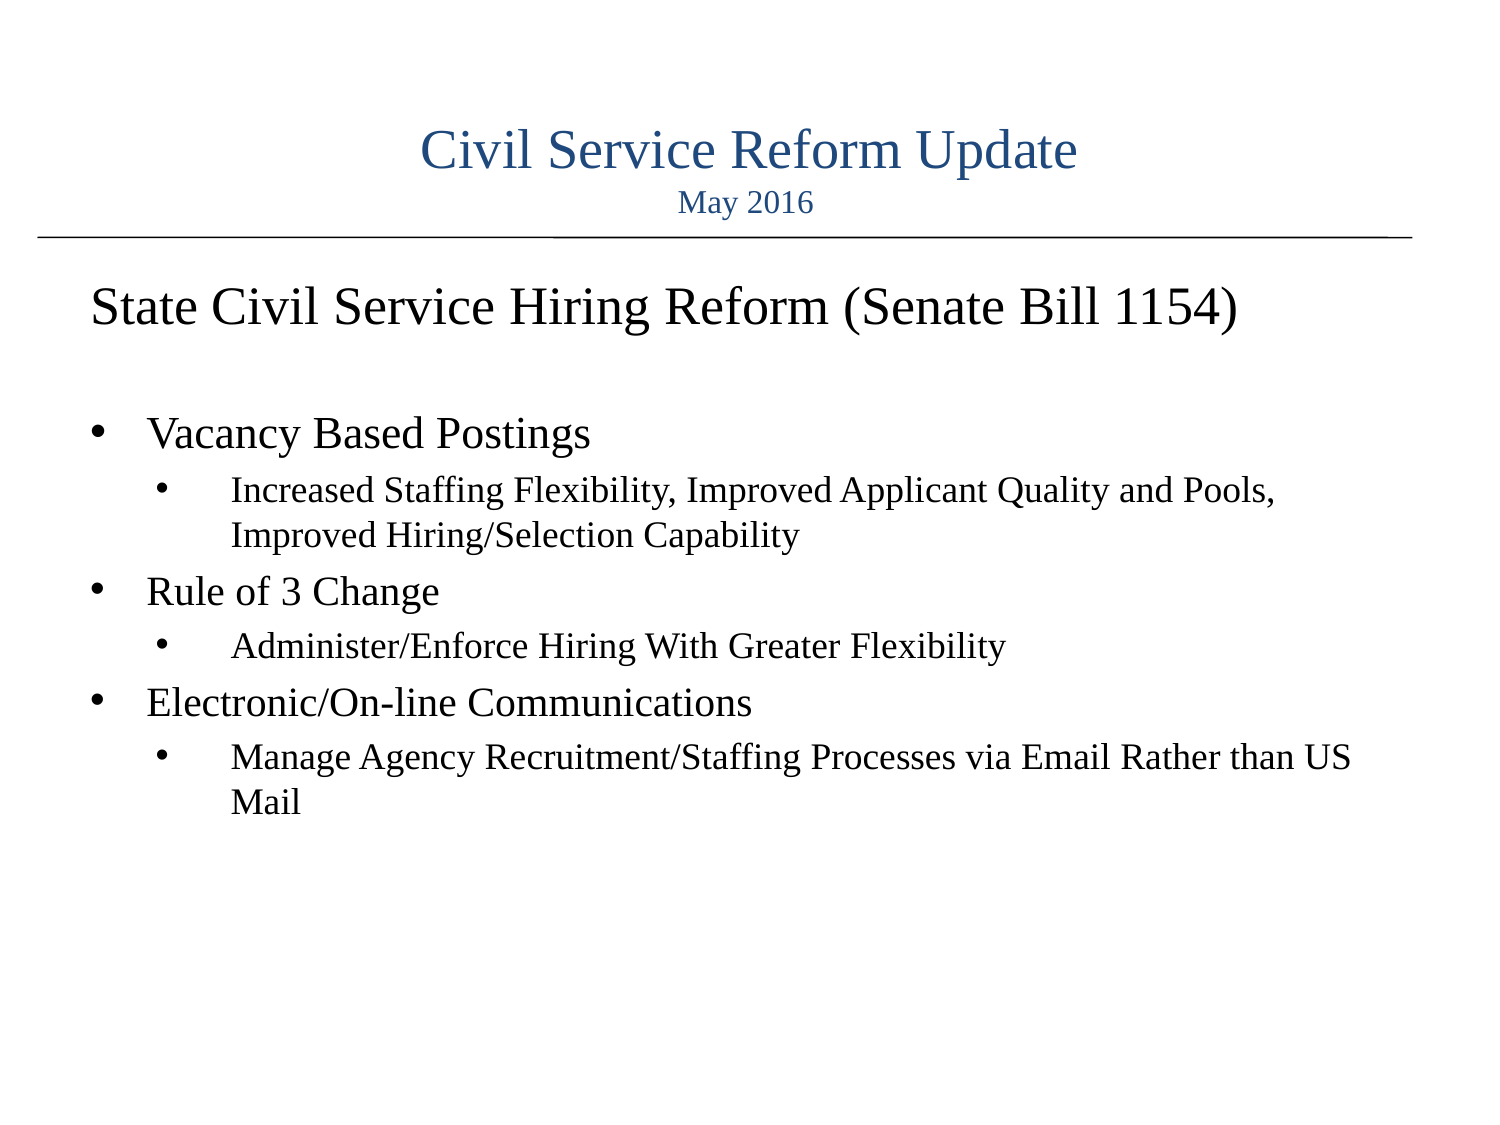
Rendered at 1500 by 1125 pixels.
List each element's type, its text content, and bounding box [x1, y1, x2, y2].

list State Civil Service Hiring Reform (Senate Bill 1154) Vacancy Based Postings Increased Staffing Flexibility, Improved Applicant Quality and Pools, Improved Hiring/Selection Capability Rule of 3 Change Administer/Enforce Hiring With Greater Flexibility Electronic/On-line Communications Manage Agency Recruitment/Staffing Processes via Email Rather than US Mail [75, 262, 1410, 1043]
title Civil Service Reform Update May 2016 [75, 99, 1425, 233]
